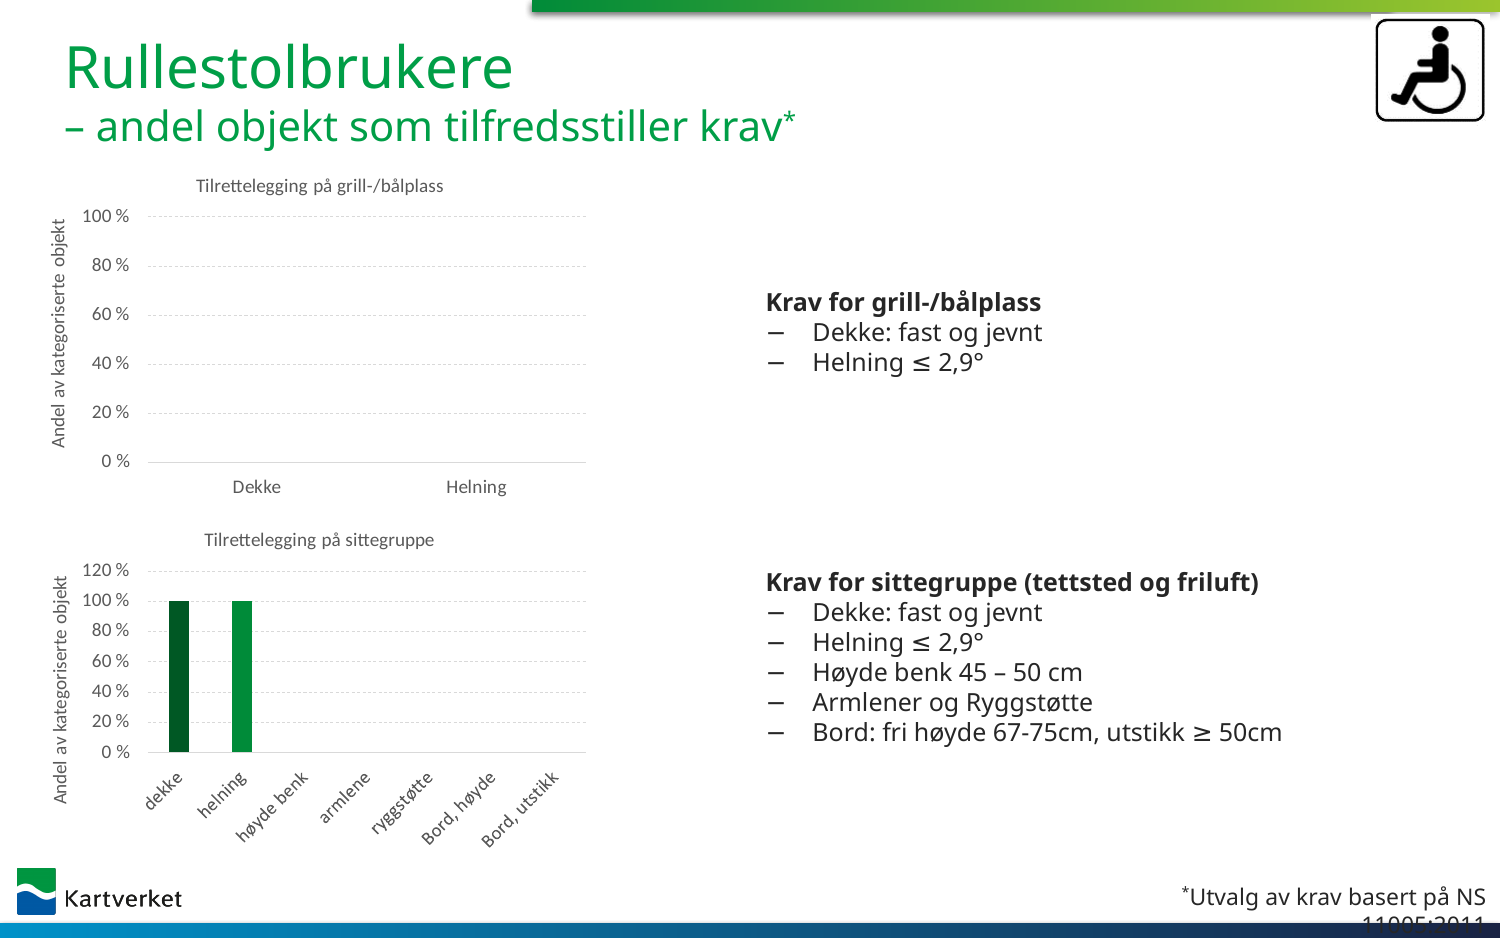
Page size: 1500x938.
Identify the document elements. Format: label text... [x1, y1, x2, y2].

text_box *Utvalg av krav basert på NS 11005:2011 [1068, 873, 1500, 938]
picture [41, 520, 597, 859]
picture [1371, 13, 1491, 127]
picture [41, 166, 597, 505]
text_box Krav for grill-/bålplass Dekke: fast og jevnt Helning ≤ 2,9° [750, 279, 1452, 384]
text_box Krav for sittegruppe (tettsted og friluft) Dekke: fast og jevnt Helning ≤ 2,9° Høyde benk 45 – 50 cm Armlener og Ryggstøtte Bord: fri høyde 67-75cm, utstikk ≥ 50cm [750, 559, 1500, 754]
text_box Rullestolbrukere – andel objekt som tilfredsstiller krav* [49, 14, 1431, 158]
